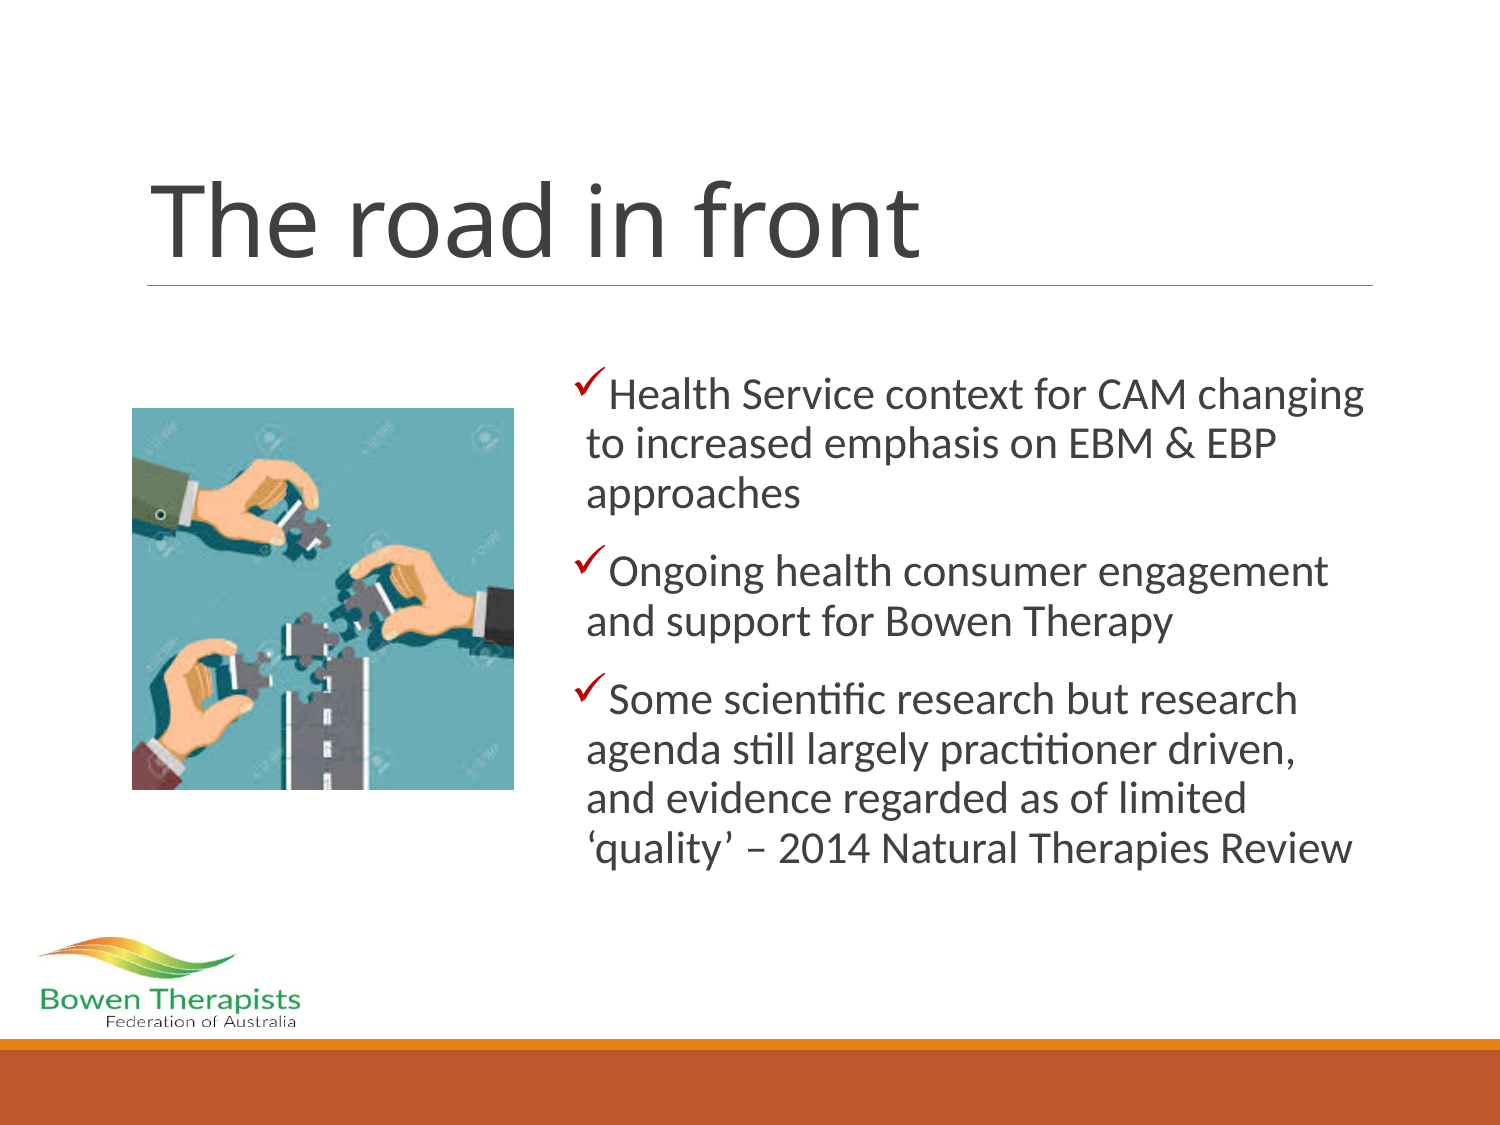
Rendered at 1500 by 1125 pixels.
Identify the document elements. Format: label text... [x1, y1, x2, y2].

picture [131, 408, 514, 790]
list Health Service context for CAM changing to increased emphasis on EBM & EBP approaches Ongoing health consumer engagement and support for Bowen Therapy Some scientific research but research agenda still largely practitioner driven, and evidence regarded as of limited ‘quality’ – 2014 Natural Therapies Review [570, 362, 1373, 963]
title The road in front [135, 47, 1373, 285]
picture [36, 936, 301, 1027]
